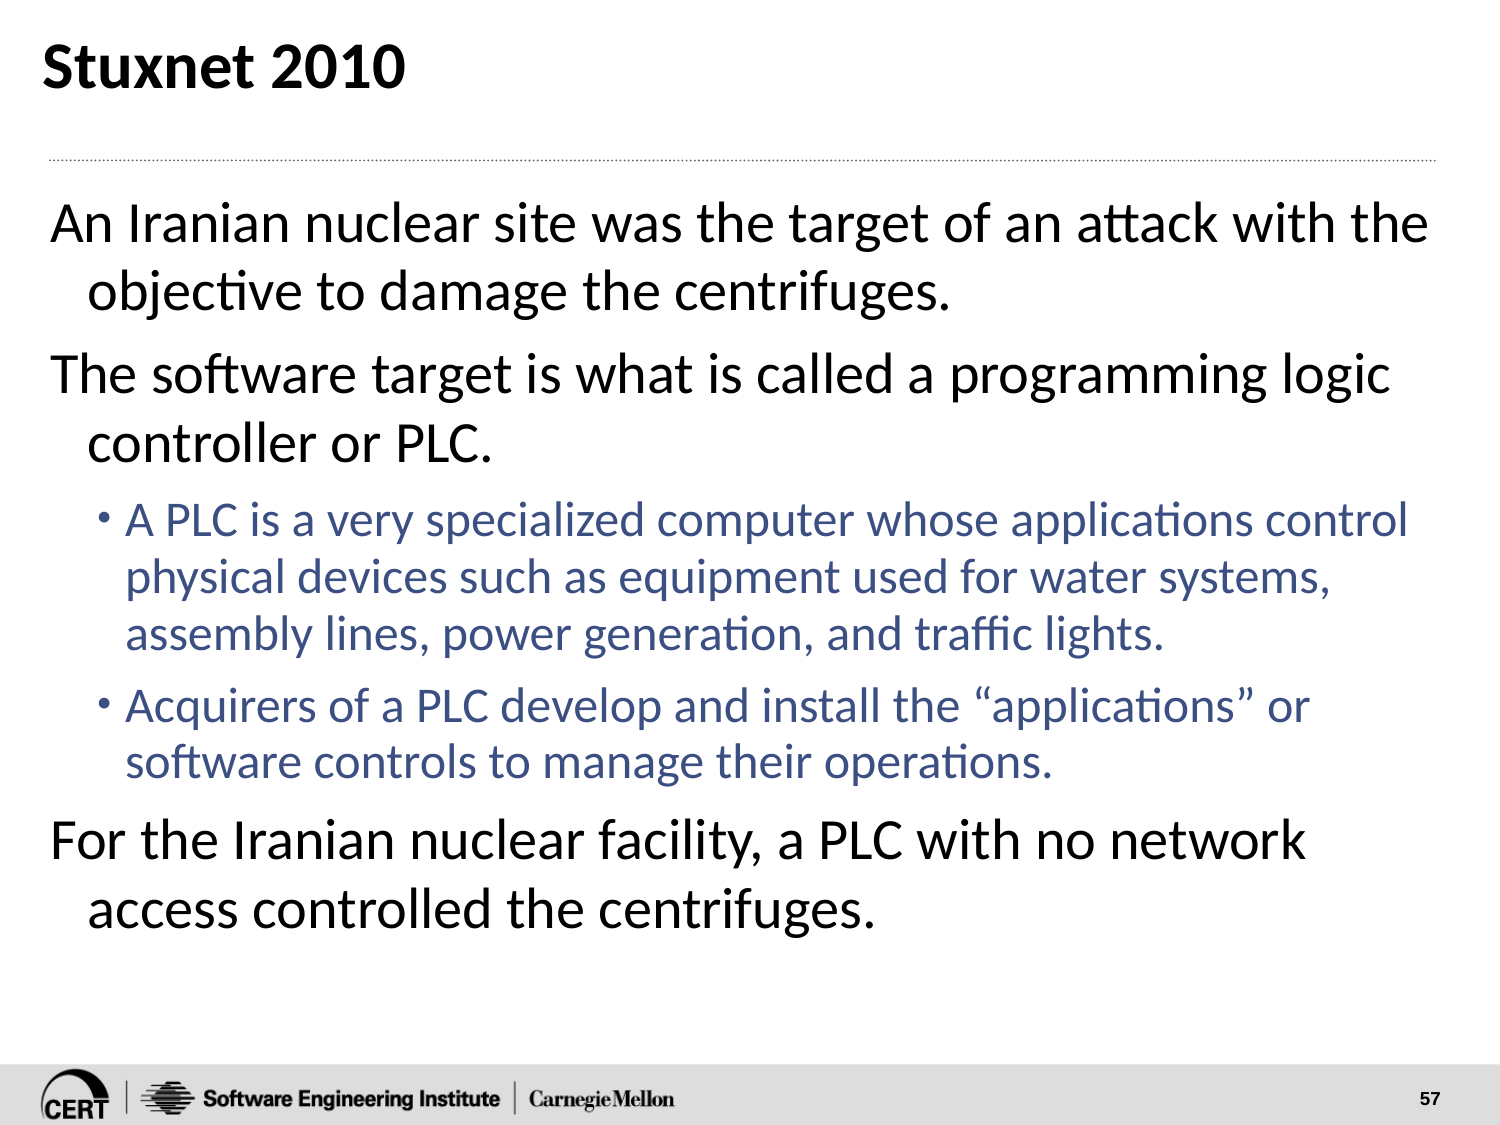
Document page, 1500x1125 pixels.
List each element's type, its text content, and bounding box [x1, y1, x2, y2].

title Stuxnet 2010 [42, 37, 1434, 155]
list An Iranian nuclear site was the target of an attack with the objective to damage the centrifuges. The software target is what is called a programming logic controller or PLC. A PLC is a very specialized computer whose applications control physical devices such as equipment used for water systems, assembly lines, power generation, and traffic lights. Acquirers of a PLC develop and install the “applications” or software controls to manage their operations. For the Iranian nuclear facility, a PLC with no network access controlled the centrifuges. [49, 187, 1438, 1001]
picture [24, 1065, 688, 1125]
